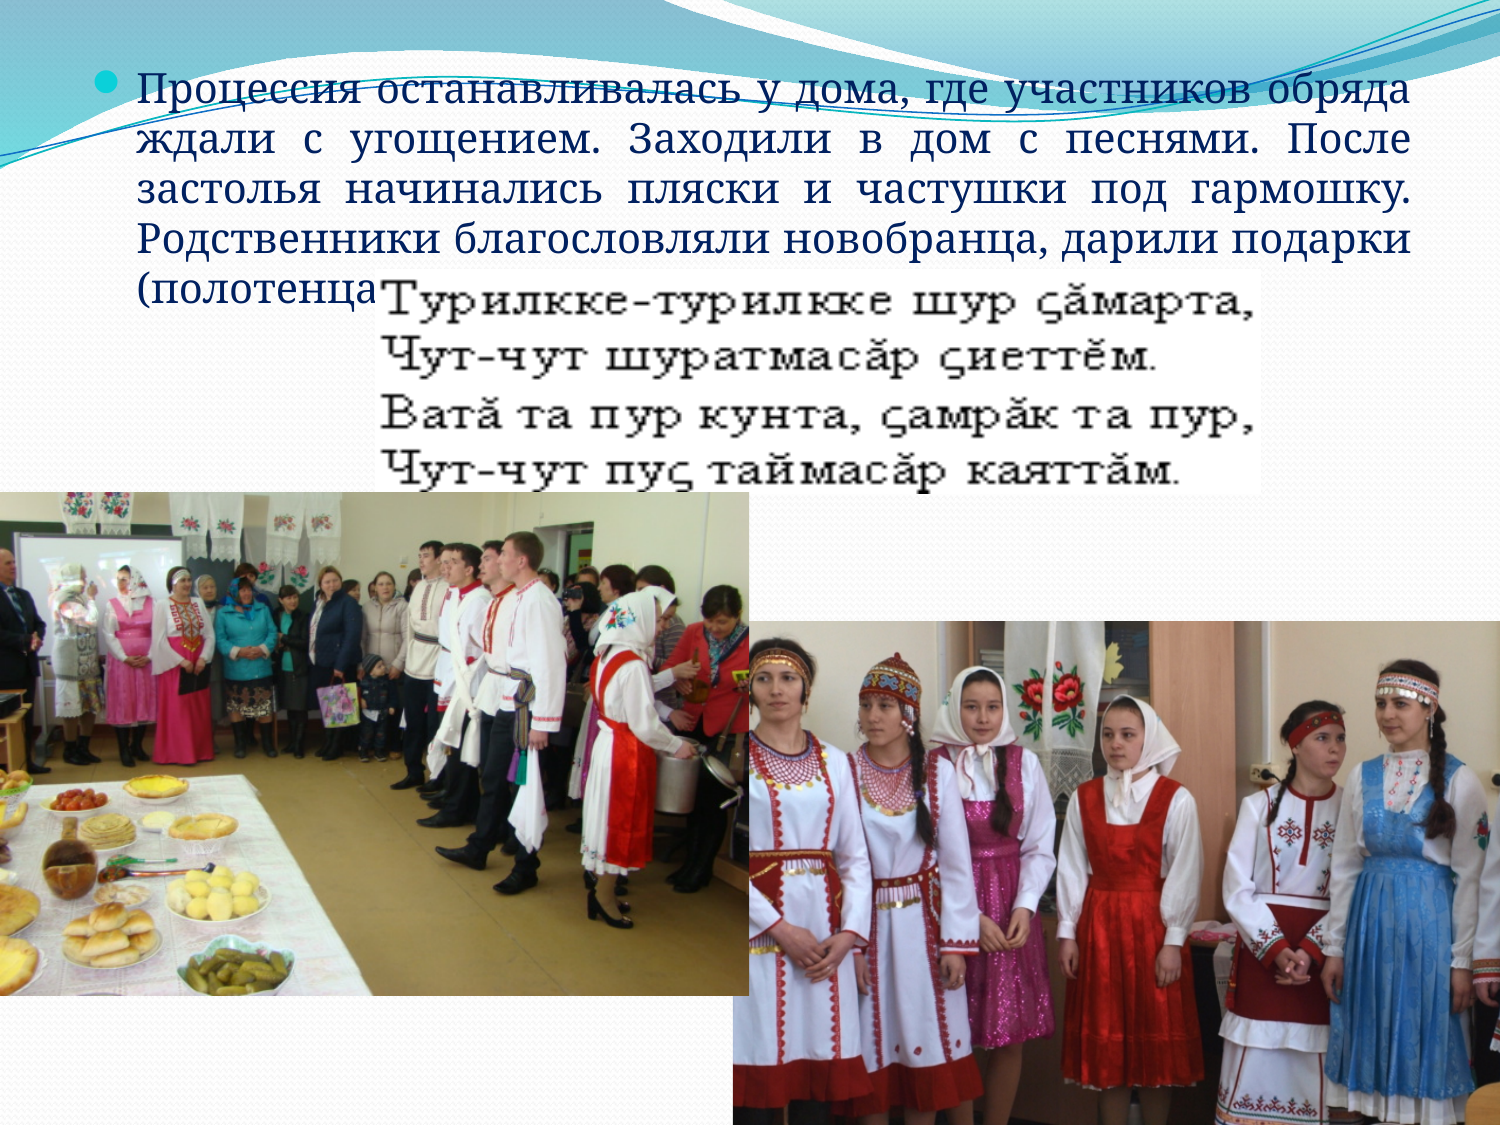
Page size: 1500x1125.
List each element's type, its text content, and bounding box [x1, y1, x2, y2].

picture [732, 620, 1500, 1125]
list Процессия останавливалась у дома, где участников обряда ждали с угощением. Заходили в дом с песнями. После застолья начинались пляски и частушки под гармошку. Родственники благословляли новобранца, дарили подарки (полотенца, деньги). Уходя, пели: [76, 54, 1427, 620]
picture [0, 269, 1262, 997]
